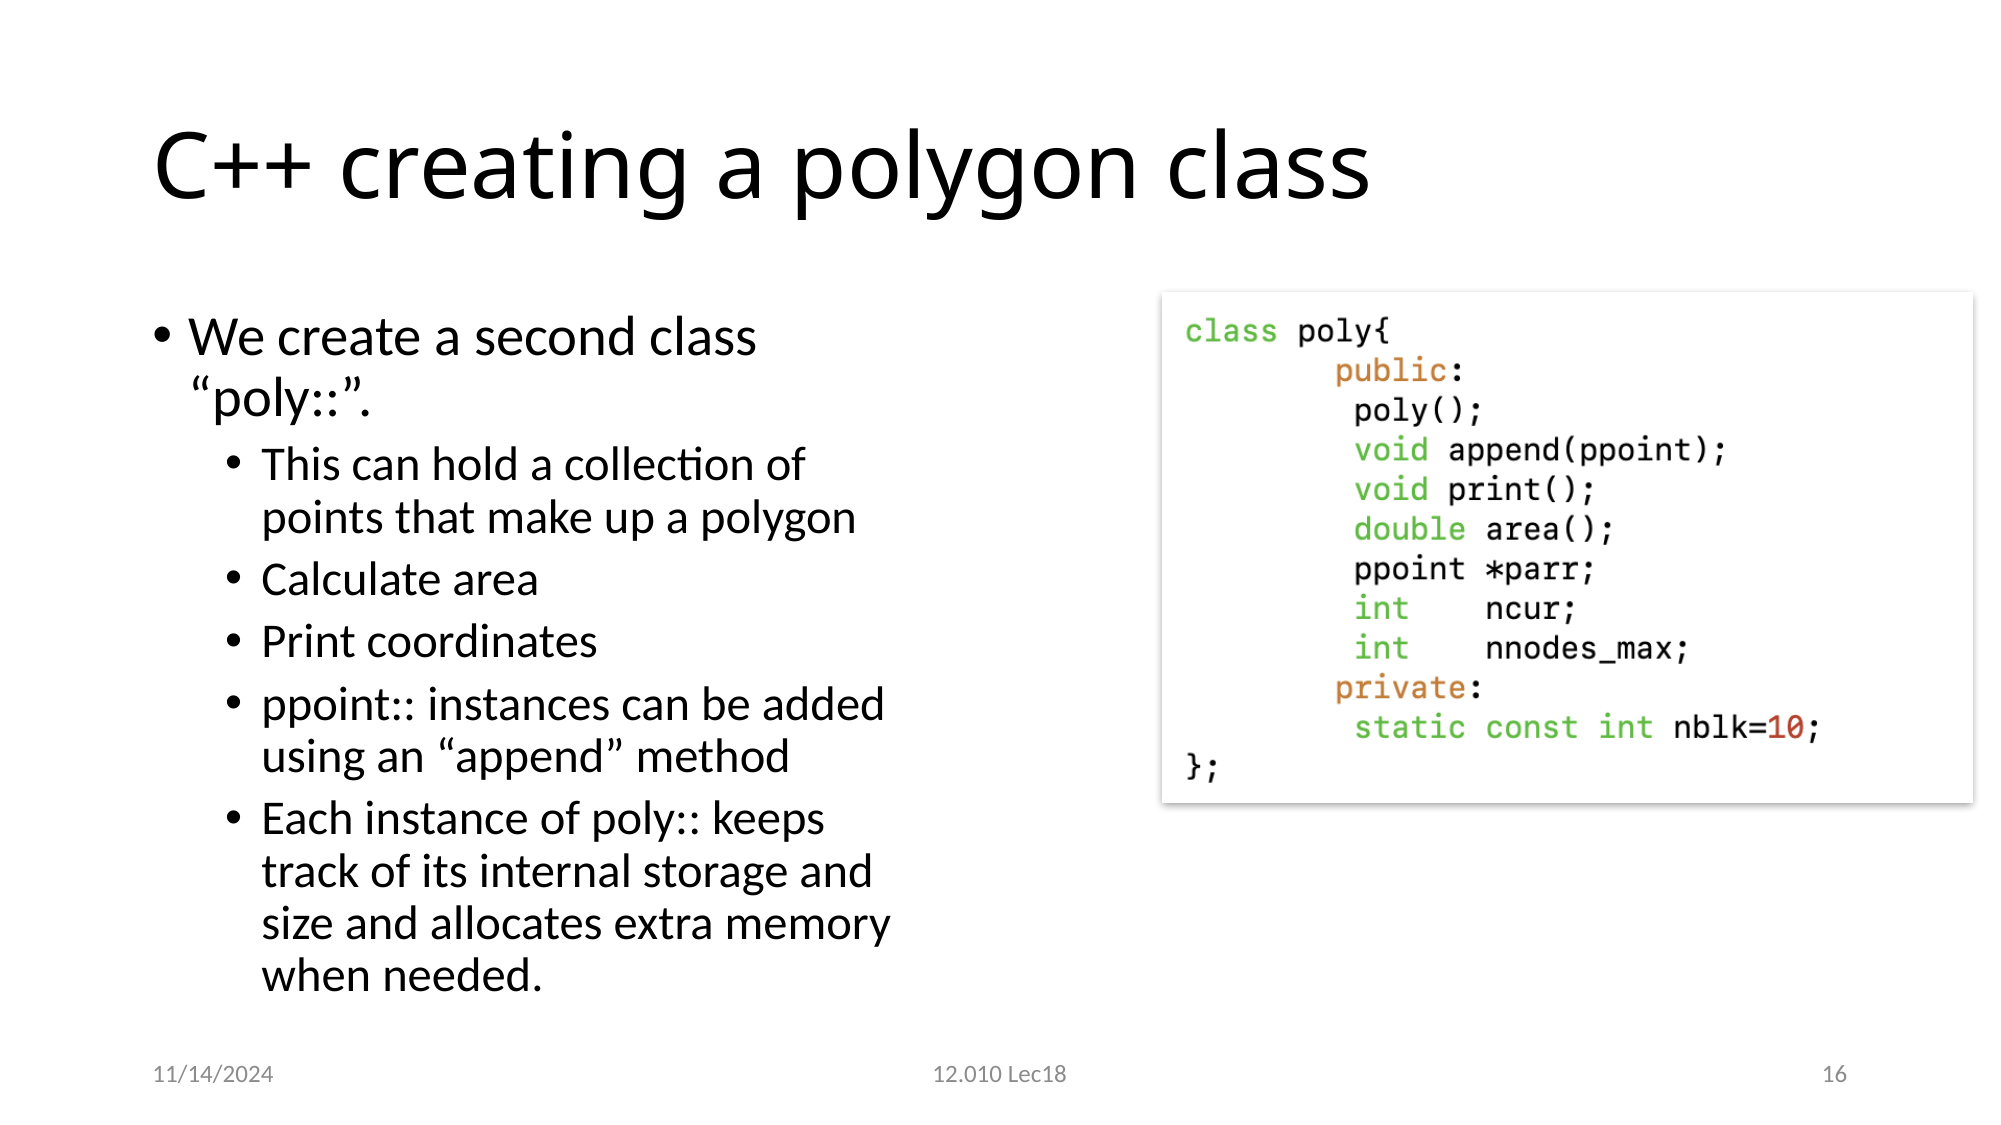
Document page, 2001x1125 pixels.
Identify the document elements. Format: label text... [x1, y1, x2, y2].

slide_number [137, 1042, 588, 1103]
list We create a second class “poly::”. This can hold a collection of points that make up a polygon Calculate area Print coordinates ppoint:: instances can be added using an “append” method Each instance of poly:: keeps track of its internal storage and size and allocates extra memory when needed. [137, 299, 926, 1014]
footer 12.010 Lec18 [662, 1042, 1338, 1103]
title C++ creating a polygon class [137, 59, 1863, 278]
picture [1176, 306, 1959, 789]
slide_number 16 [1412, 1042, 1863, 1103]
